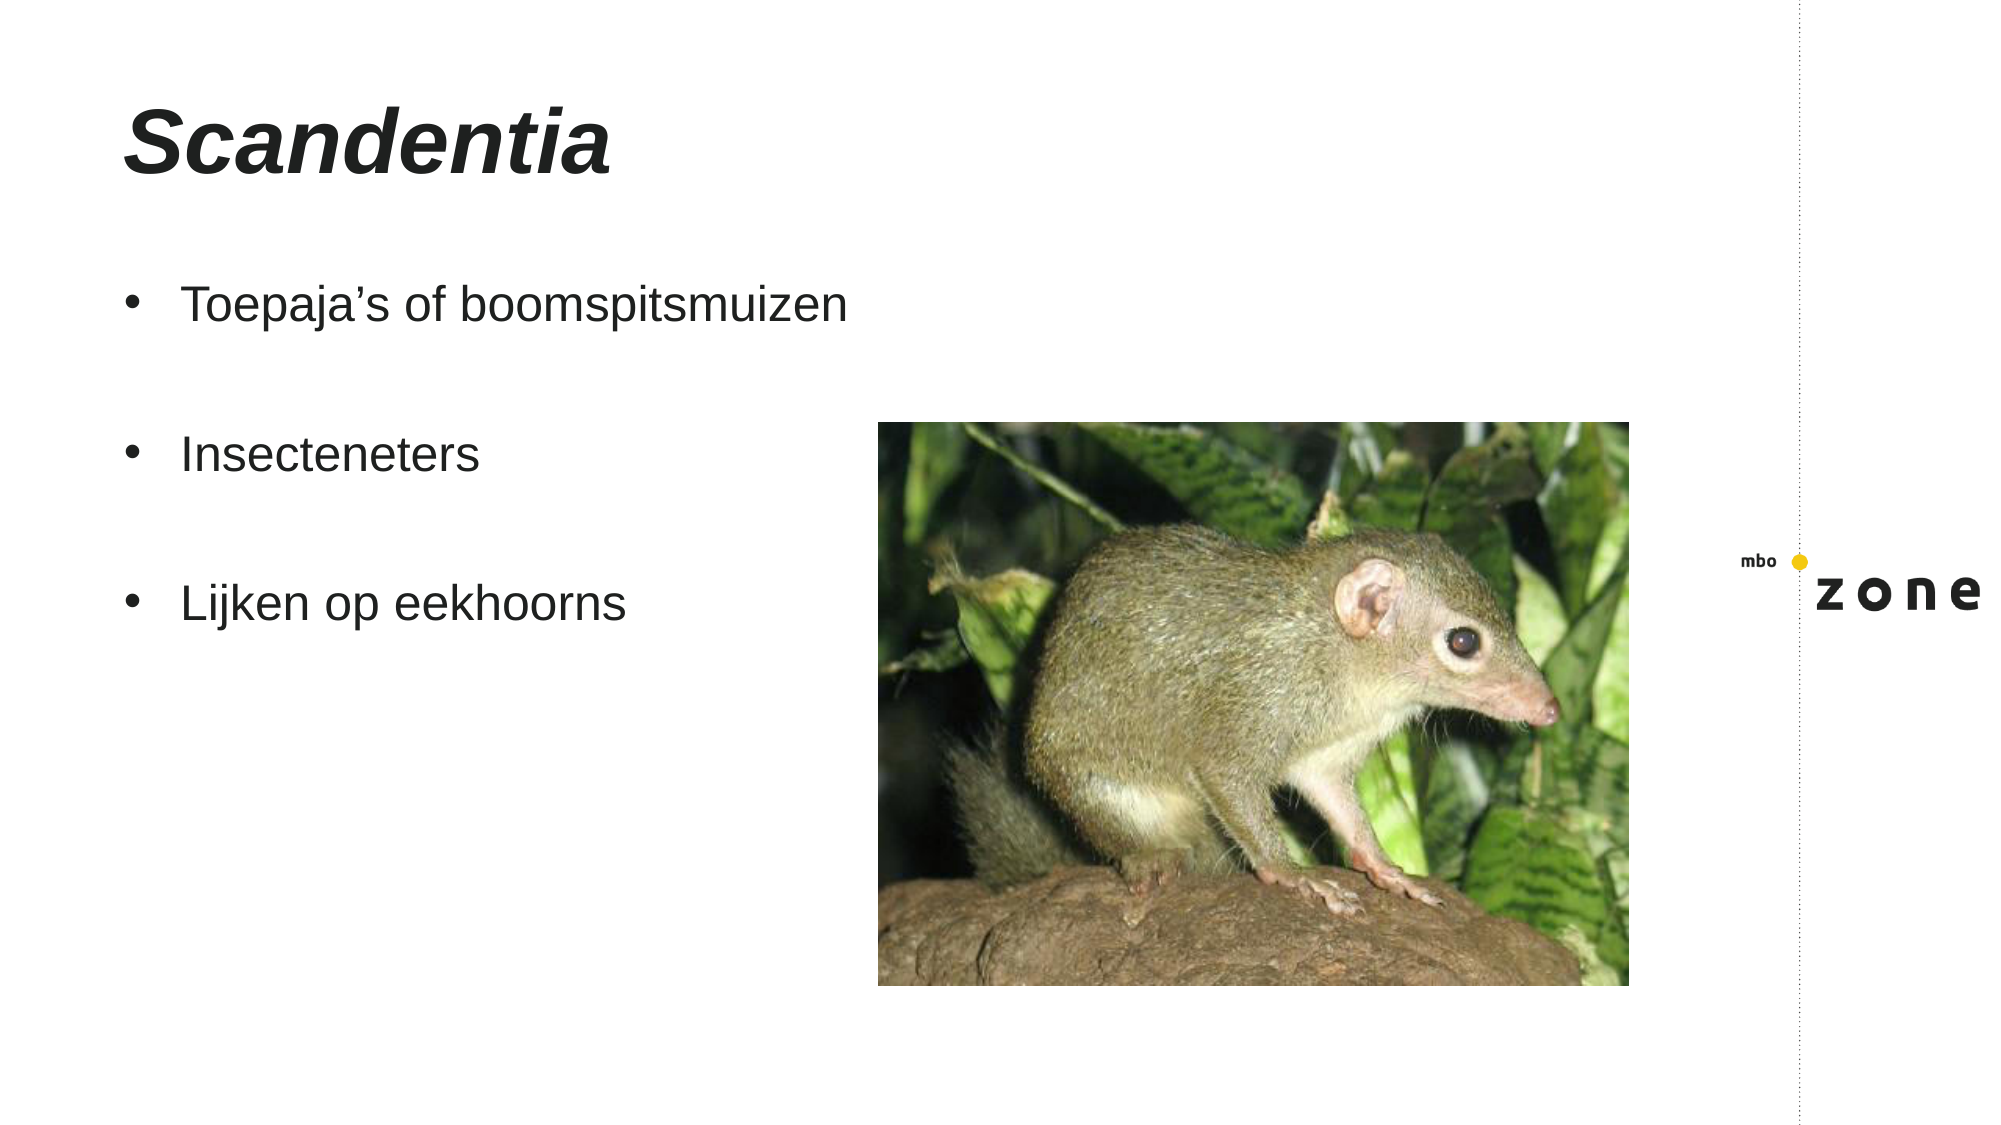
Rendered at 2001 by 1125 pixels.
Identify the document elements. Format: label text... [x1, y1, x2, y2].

title Scandentia [124, 94, 1607, 272]
picture [878, 0, 2001, 1125]
list Toepaja’s of boomspitsmuizen Insecteneters Lijken op eekhoorns [124, 271, 1394, 986]
